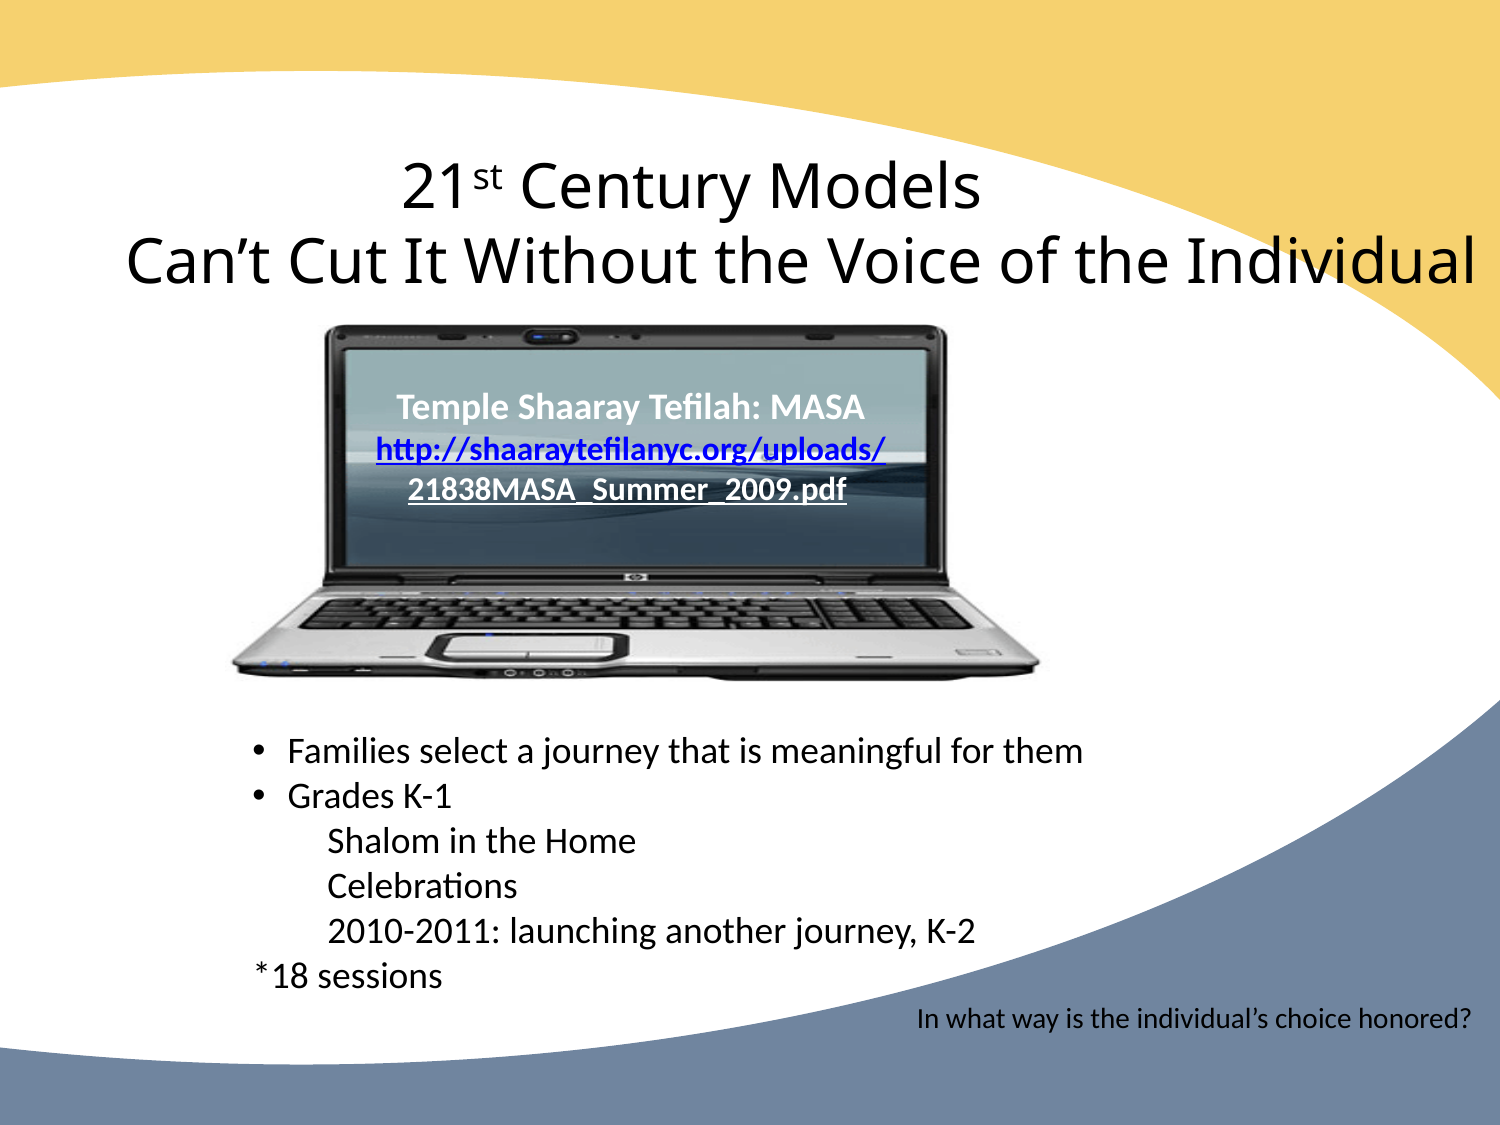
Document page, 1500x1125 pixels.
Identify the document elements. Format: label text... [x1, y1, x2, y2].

text_box In what way is the individual’s choice honored? [774, 991, 1488, 1042]
text_box Families select a journey that is meaningful for them Grades K-1 Shalom in the Home Celebrations 2010-2011: launching another journey, K-2 *18 sessions [237, 719, 1125, 1004]
text_box [0, 0, 1500, 138]
text_box 21st Century Models Can’t Cut It Without the Voice of the Individual [110, 138, 1500, 304]
text_box [1379, 304, 1500, 400]
picture [224, 324, 1051, 696]
text_box [0, 699, 1500, 1125]
